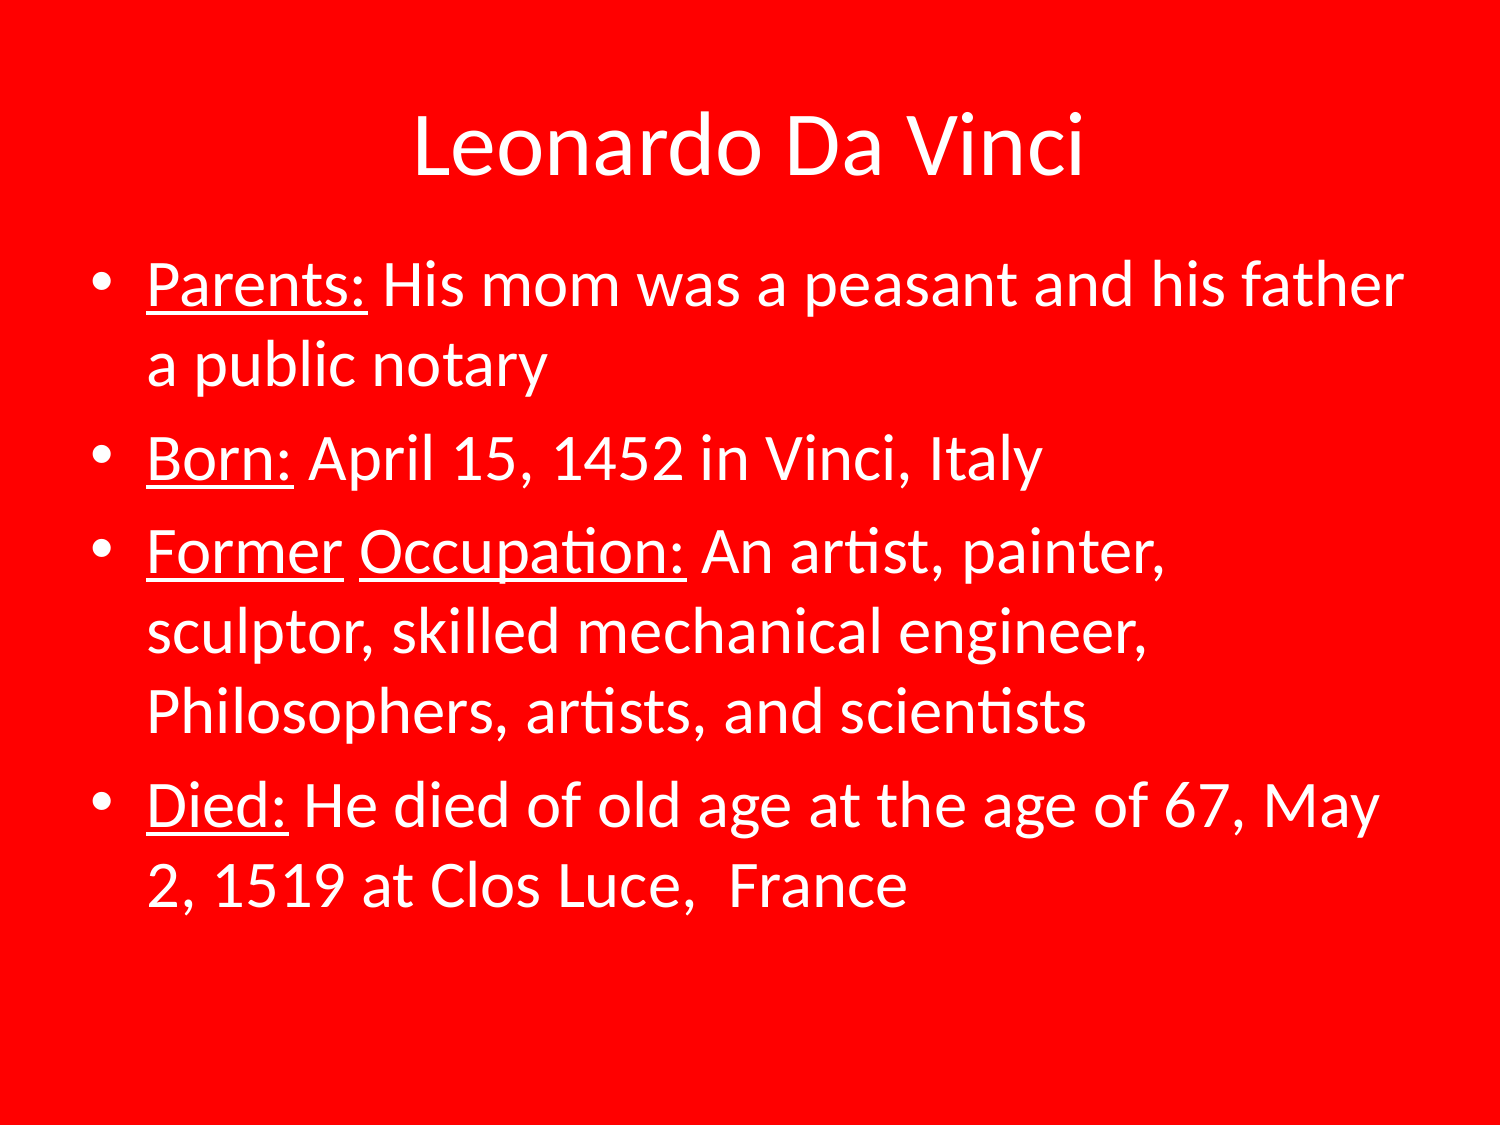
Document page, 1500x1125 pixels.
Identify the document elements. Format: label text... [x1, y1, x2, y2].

list Parents: His mom was a peasant and his father a public notary Born: April 15, 1452 in Vinci, Italy Former Occupation: An artist, painter, sculptor, skilled mechanical engineer, Philosophers, artists, and scientists Died: He died of old age at the age of 67, May 2, 1519 at Clos Luce, France [75, 232, 1425, 1088]
title Leonardo Da Vinci [75, 45, 1425, 232]
